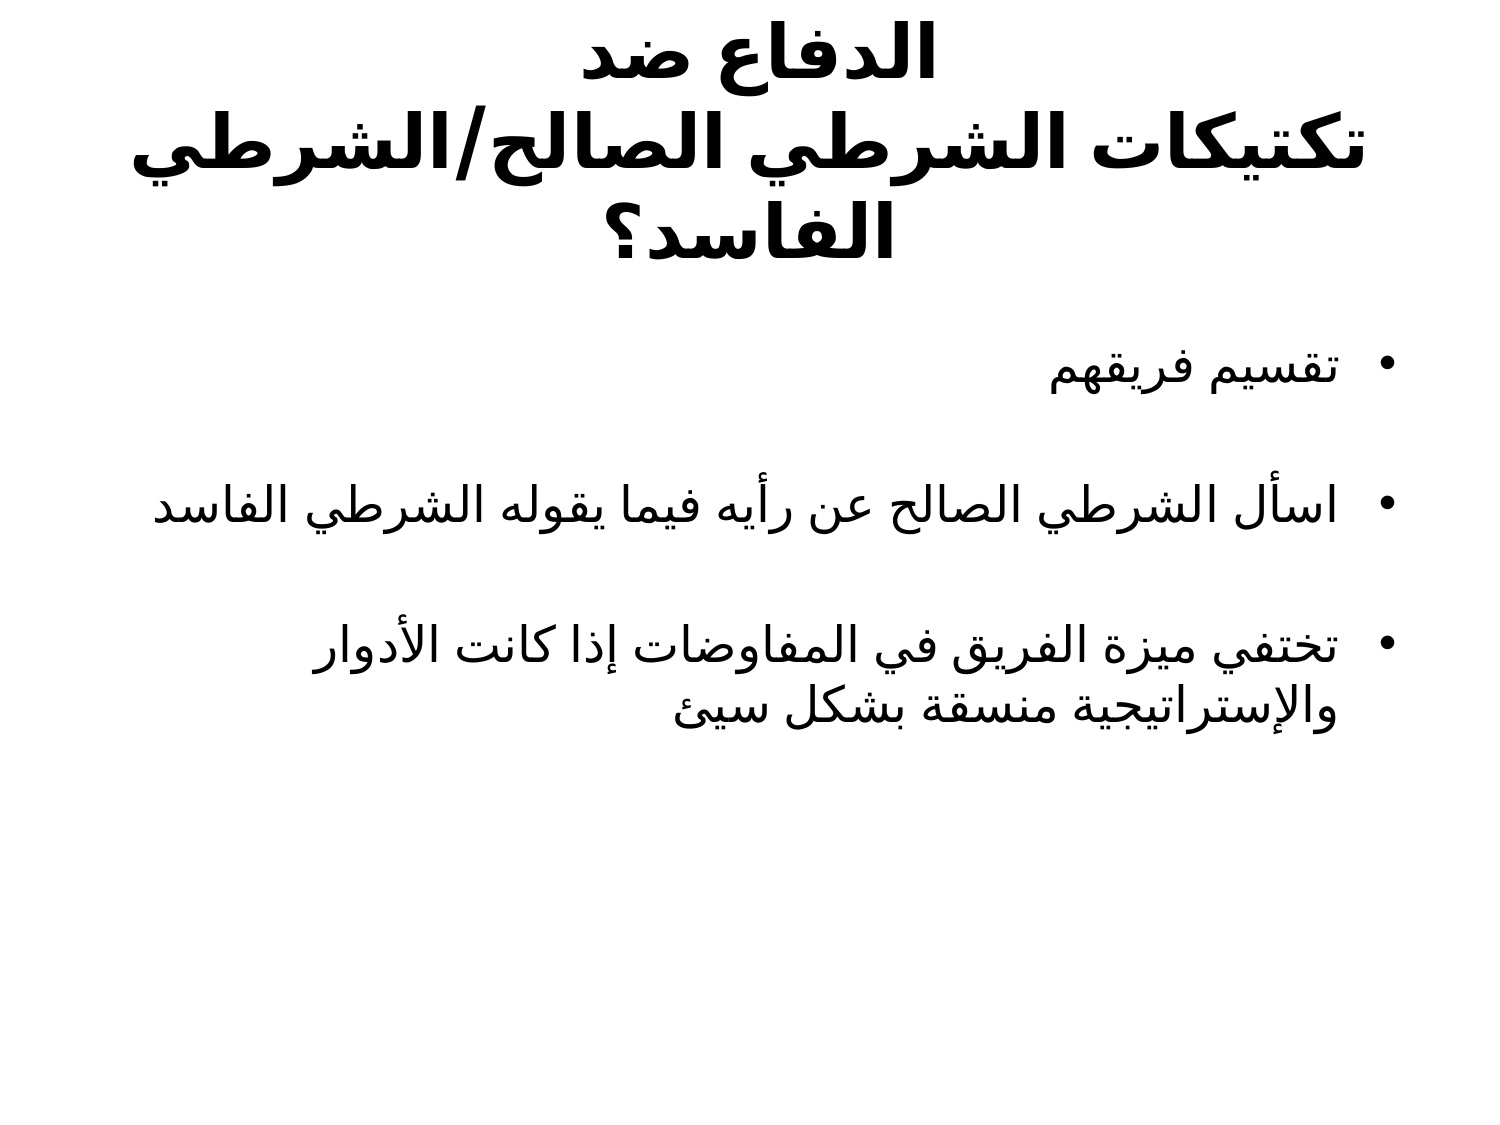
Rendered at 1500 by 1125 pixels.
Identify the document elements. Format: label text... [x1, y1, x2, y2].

title الدفاع ضد تكتيكات الشرطي الصالح/الشرطي الفاسد؟ [75, 45, 1425, 233]
list تقسيم فريقهم اسأل الشرطي الصالح عن رأيه فيما يقوله الشرطي الفاسد تختفي ميزة الفريق في المفاوضات إذا كانت الأدوار والإستراتيجية منسقة بشكل سيئ [75, 324, 1412, 1068]
